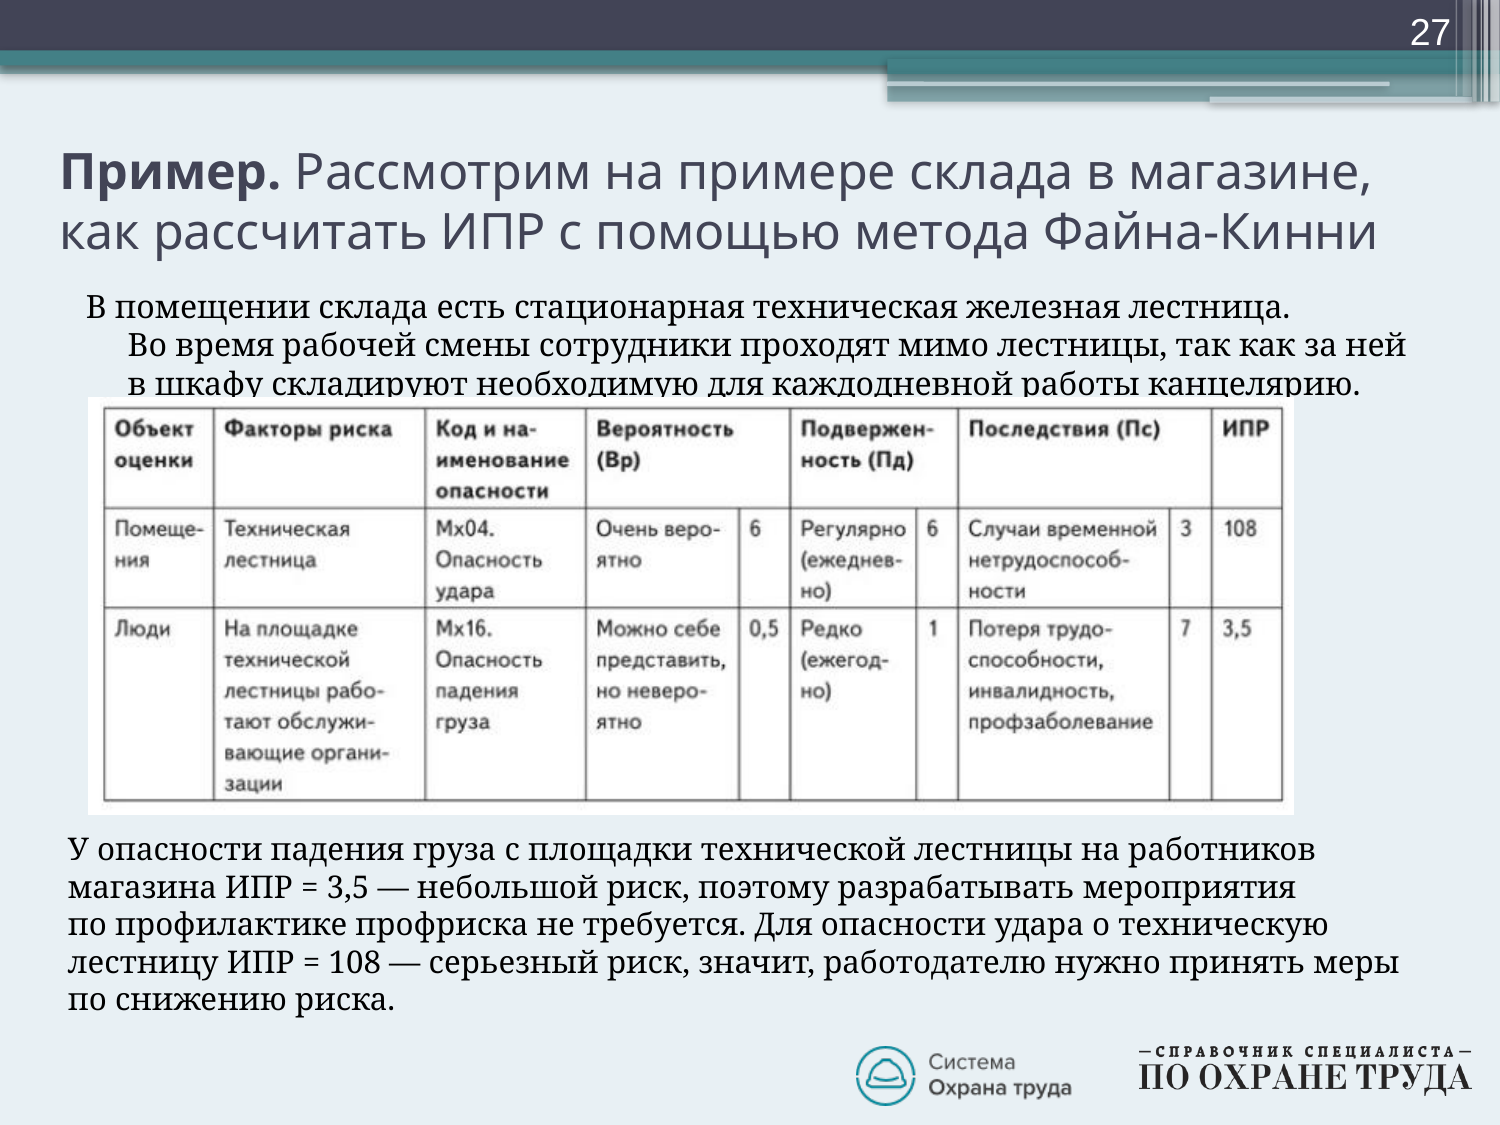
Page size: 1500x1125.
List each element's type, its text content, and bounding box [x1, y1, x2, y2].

picture [1139, 1046, 1472, 1096]
text_box У опасности падения груза с площадки технической лестницы на работников магазина ИПР = 3,5 — небольшой риск, поэтому разрабатывать мероприятия по профилактике профриска не требуется. Для опасности удара о техническую лестницу ИПР = 108 — серьезный риск, значит, работодателю нужно принять меры по снижению риска. [53, 822, 1459, 1025]
picture [88, 396, 1294, 815]
picture [856, 1046, 1072, 1107]
list В помещении склада есть стационарная техническая железная лестница. Во время рабочей смены сотрудники проходят мимо лестницы, так как за ней в шкафу складируют необходимую для каждодневной работы канцелярию. [53, 278, 1425, 421]
slide_number 27 [1341, 0, 1466, 61]
title Пример. Рассмотрим на примере склада в магазине, как рассчитать ИПР с помощью метода Файна-Кинни [44, 114, 1477, 285]
